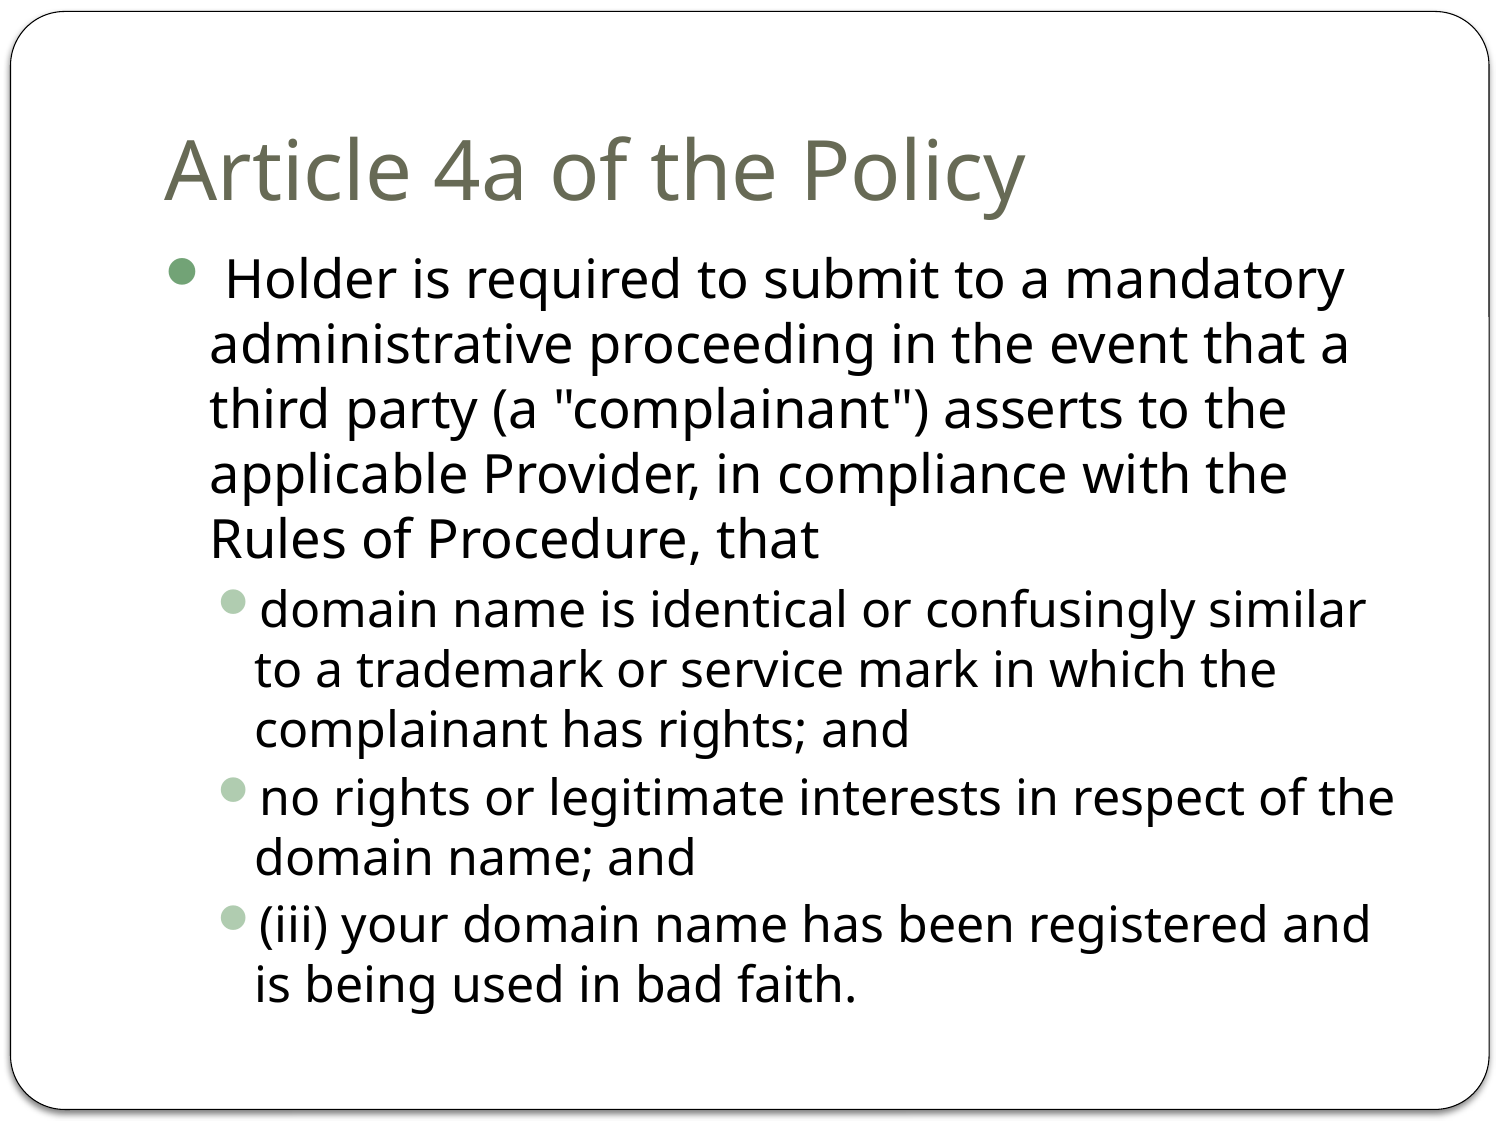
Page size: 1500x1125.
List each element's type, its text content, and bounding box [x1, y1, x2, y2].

list Holder is required to submit to a mandatory administrative proceeding in the event that a third party (a "complainant") asserts to the applicable Provider, in compliance with the Rules of Procedure, that domain name is identical or confusingly similar to a trademark or service mark in which the complainant has rights; and no rights or legitimate interests in respect of the domain name; and (iii) your domain name has been registered and is being used in bad faith. [150, 237, 1425, 988]
title Article 4a of the Policy [150, 45, 1425, 233]
